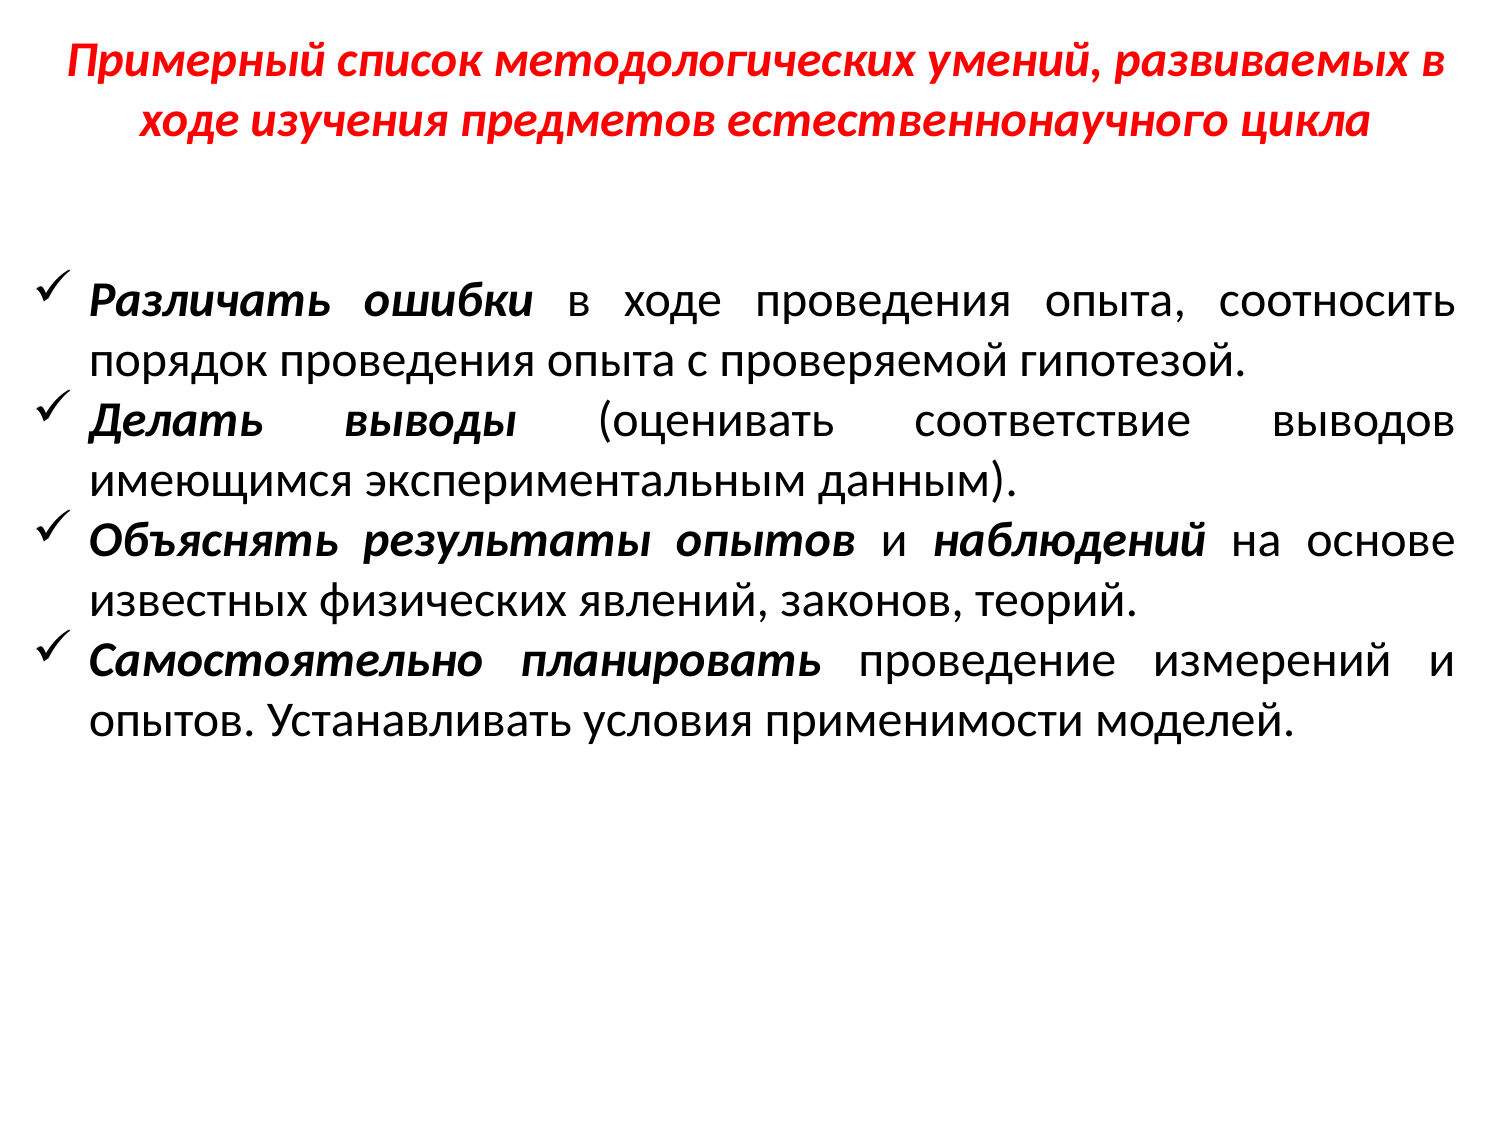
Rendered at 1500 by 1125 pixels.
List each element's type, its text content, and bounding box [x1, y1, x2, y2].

text_box Различать ошибки в ходе проведения опыта, соотносить порядок проведения опыта с проверяемой гипотезой. Делать выводы (оценивать соответствие выводов имеющимся экспериментальным данным). Объяснять результаты опытов и наблюдений на основе известных физических явлений, законов, теорий. Самостоятельно планировать проведение измерений и опытов. Устанавливать условия применимости моделей. [17, 259, 1471, 755]
text_box Примерный список методологических умений, развиваемых в ходе изучения предметов естественнонаучного цикла [29, 19, 1483, 154]
